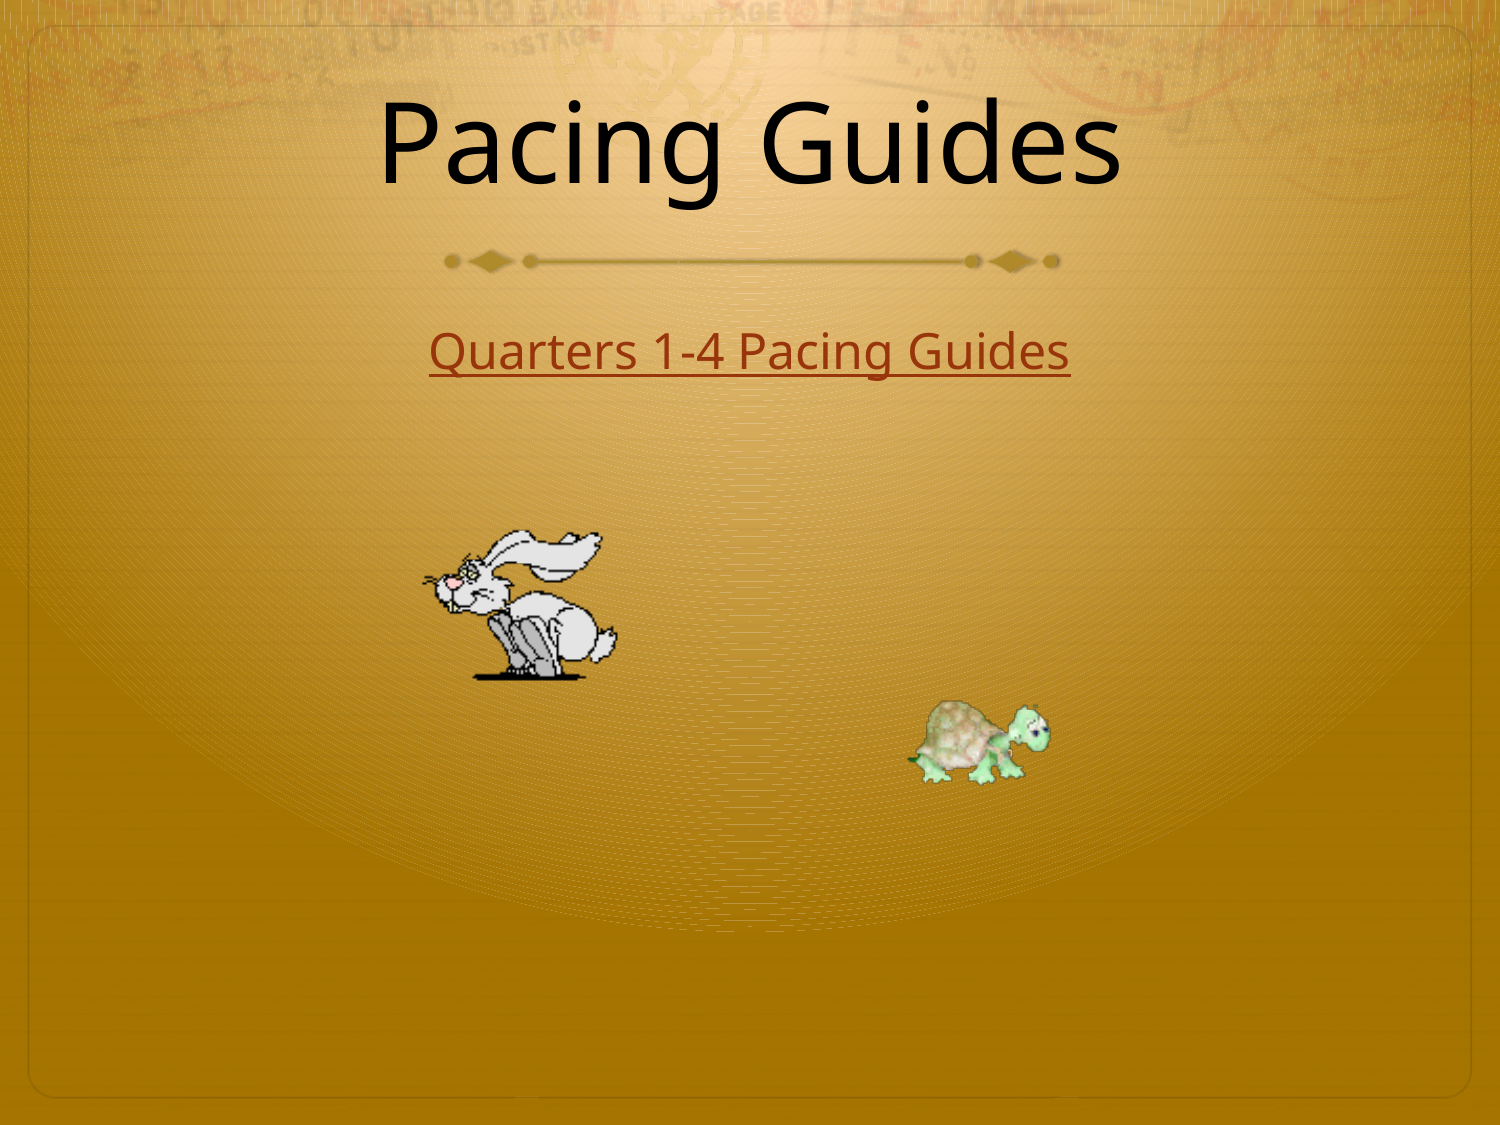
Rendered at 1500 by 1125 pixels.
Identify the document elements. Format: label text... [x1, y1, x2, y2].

picture [0, 0, 1500, 1125]
title Pacing Guides [93, 45, 1407, 233]
list Quarters 1-4 Pacing Guides [93, 312, 1407, 988]
